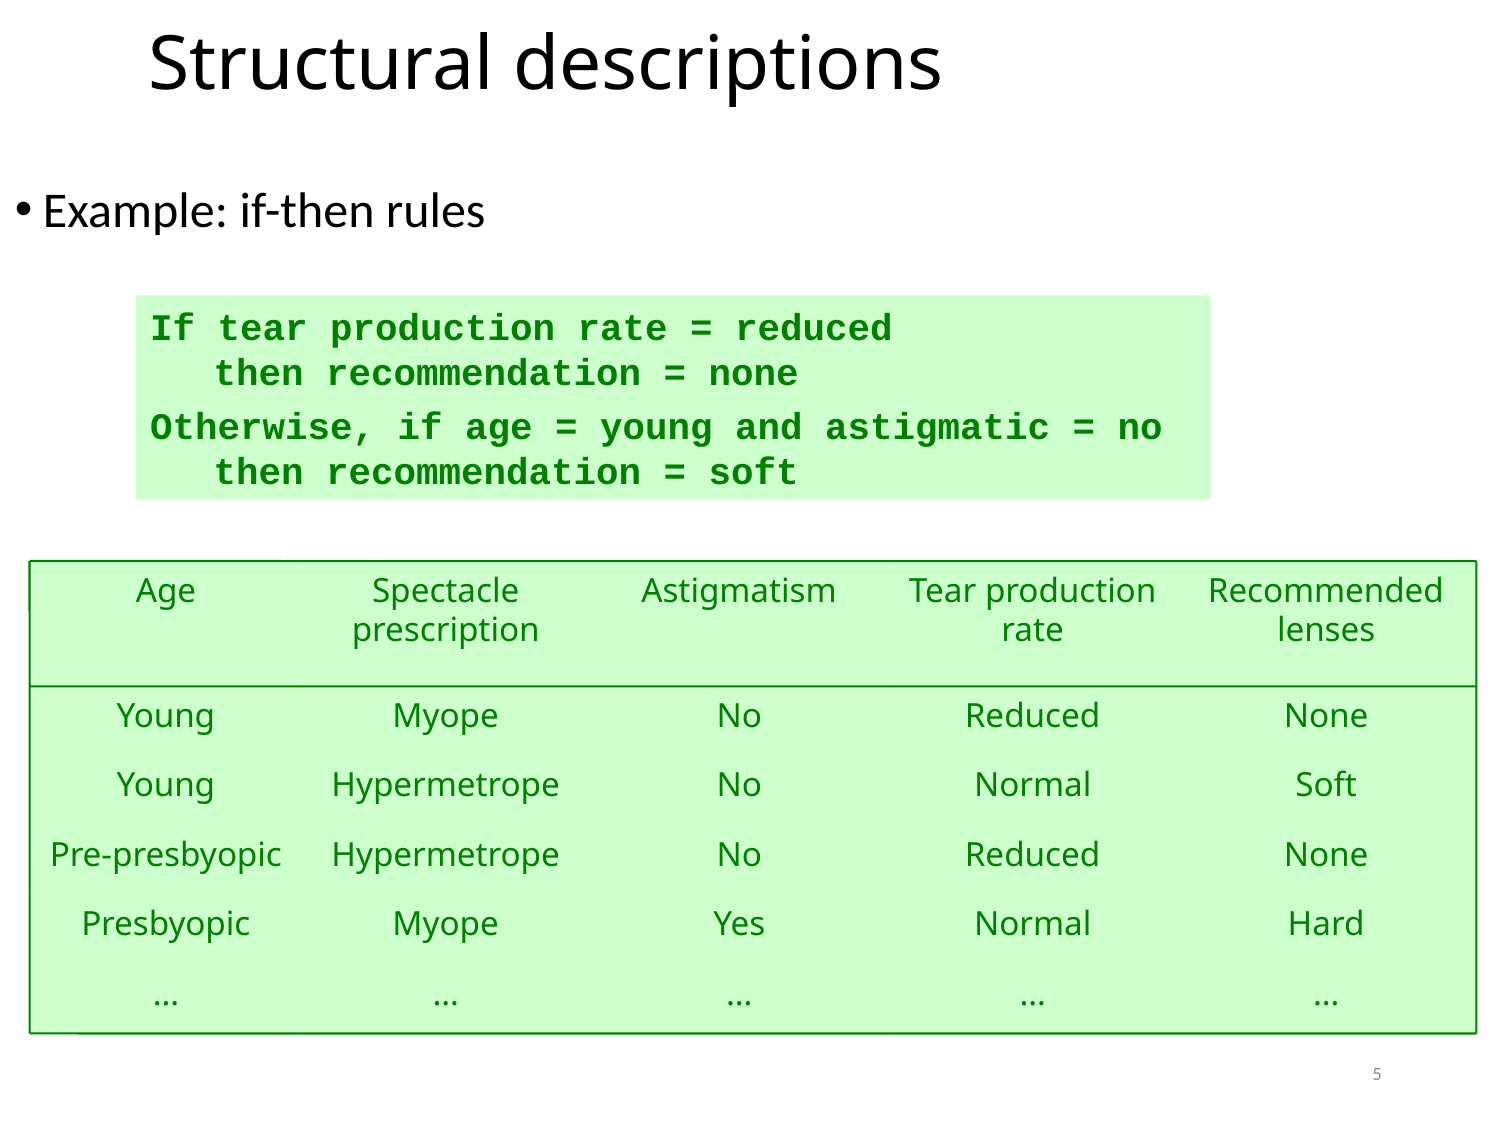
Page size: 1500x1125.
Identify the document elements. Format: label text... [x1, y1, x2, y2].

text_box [29, 560, 1477, 1034]
slide_number 5 [1059, 1042, 1397, 1103]
title Structural descriptions [0, 0, 1093, 167]
list Example: if-then rules [0, 177, 1350, 830]
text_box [135, 295, 1211, 500]
